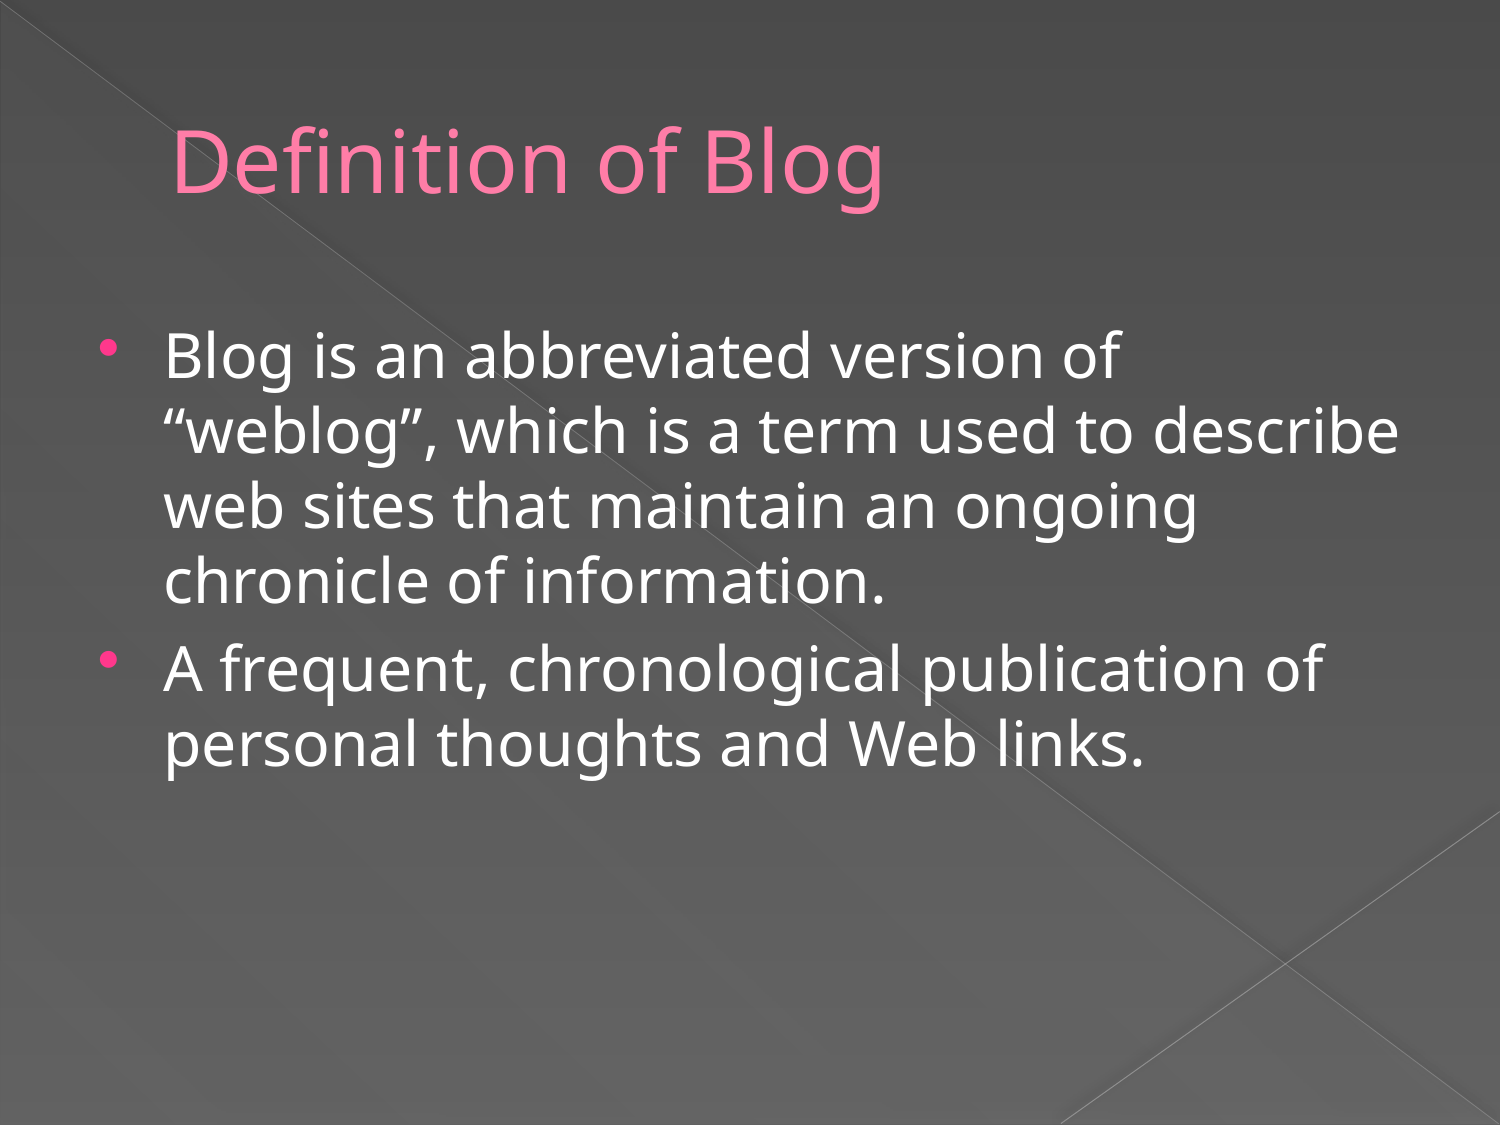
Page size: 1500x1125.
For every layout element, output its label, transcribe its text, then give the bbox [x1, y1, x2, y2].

list Blog is an abbreviated version of “weblog”, which is a term used to describe web sites that maintain an ongoing chronicle of information. A frequent, chronological publication of personal thoughts and Web links. [75, 308, 1425, 1059]
title Definition of Blog [75, 43, 1425, 274]
